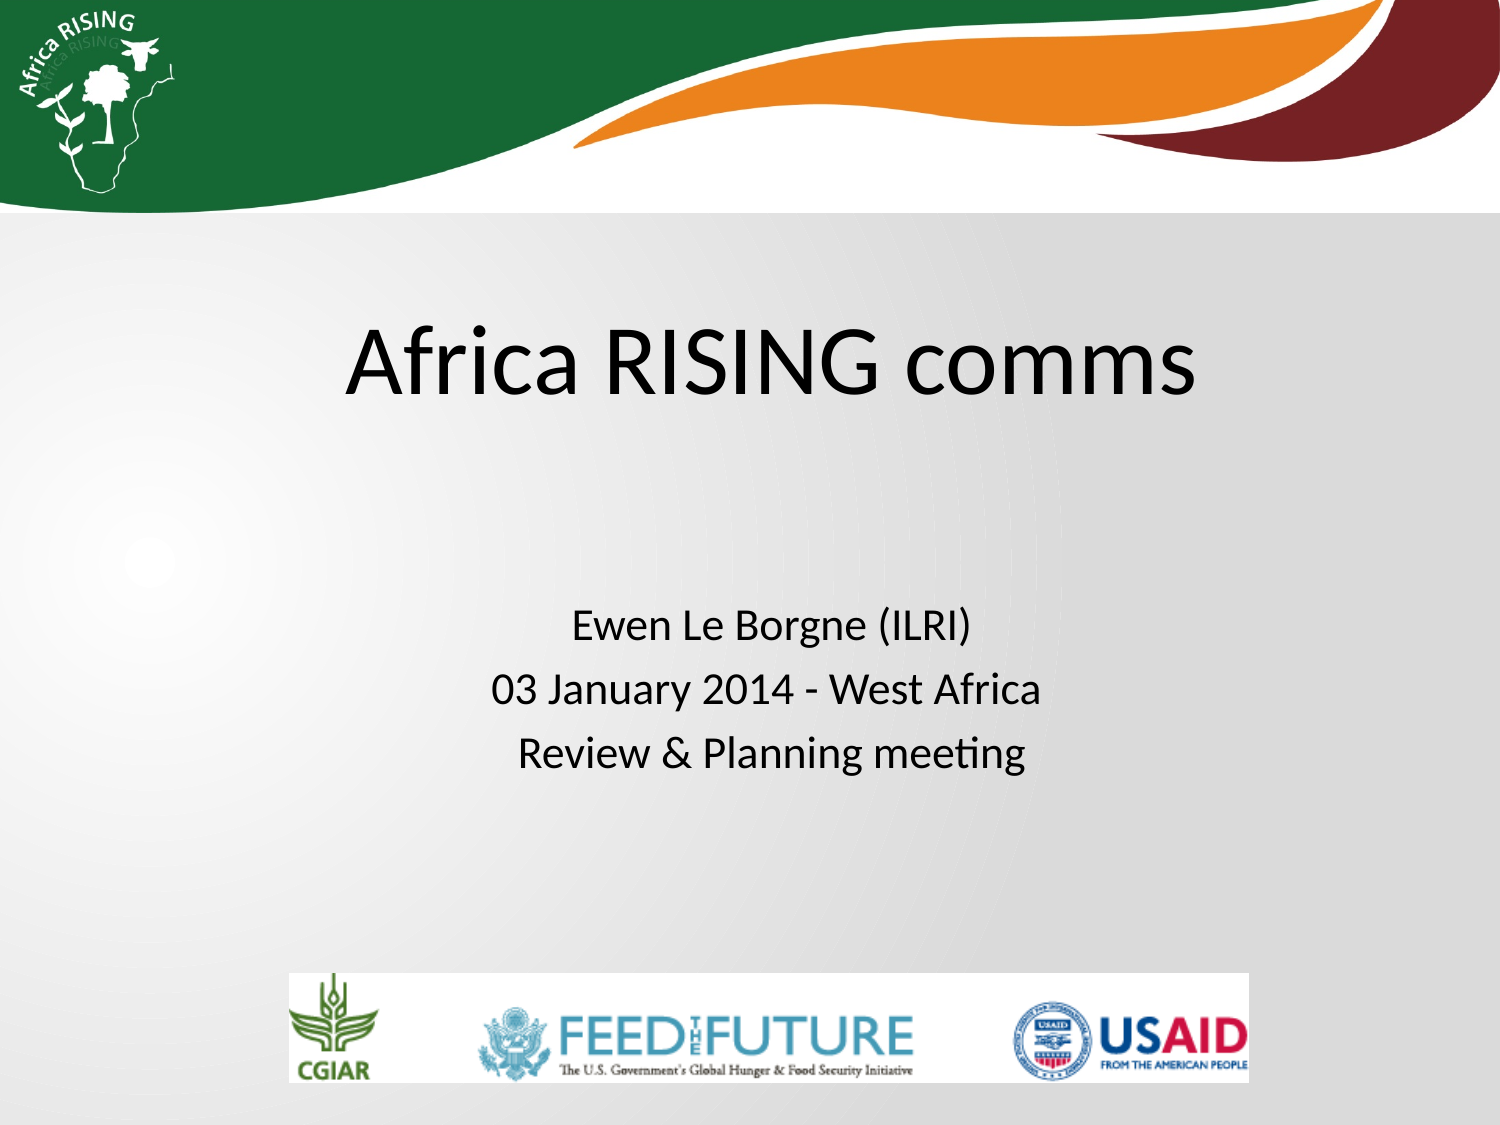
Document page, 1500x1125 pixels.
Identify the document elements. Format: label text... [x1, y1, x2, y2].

picture [289, 973, 1249, 1083]
picture [0, 0, 1500, 213]
list Ewen Le Borgne (ILRI) 03 January 2014 - West Africa Review & Planning meeting [387, 587, 1138, 788]
list Africa RISING comms [218, 287, 1307, 475]
